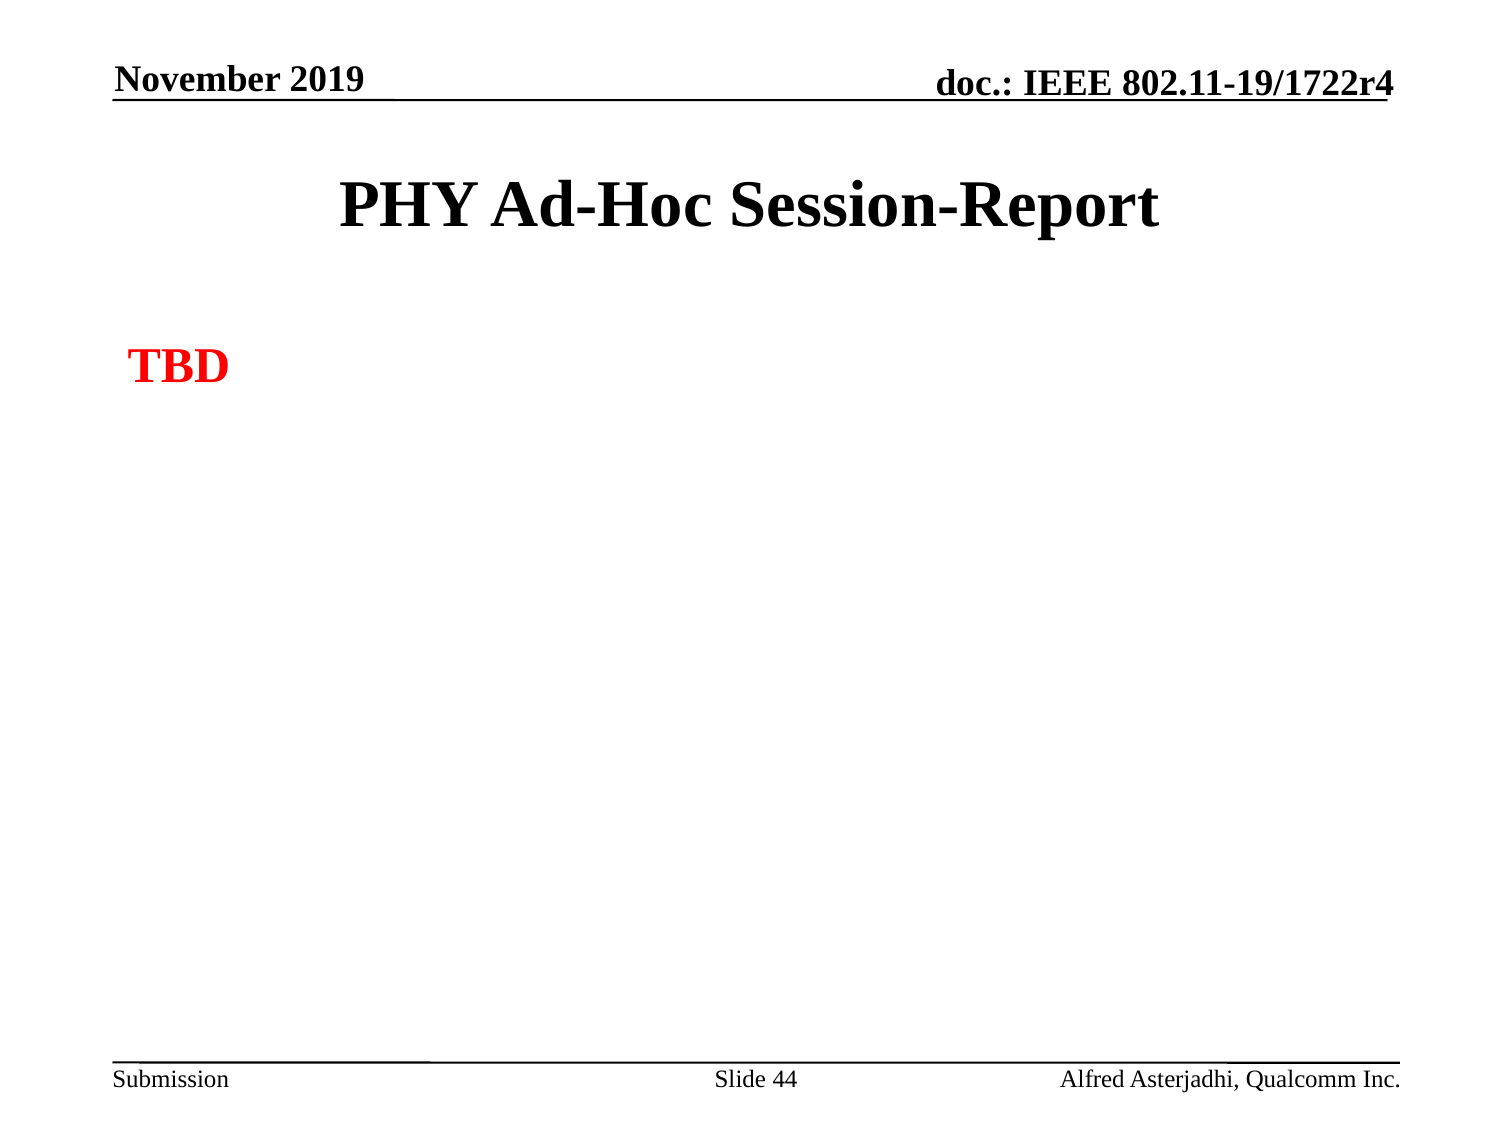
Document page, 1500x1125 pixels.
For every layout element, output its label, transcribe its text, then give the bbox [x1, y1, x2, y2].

title PHY Ad-Hoc Session-Report [112, 112, 1388, 288]
list TBD [112, 324, 1388, 1000]
footer Alfred Asterjadhi, Qualcomm Inc. [878, 1061, 1402, 1093]
slide_number Slide 44 [712, 1061, 800, 1123]
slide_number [114, 54, 423, 100]
